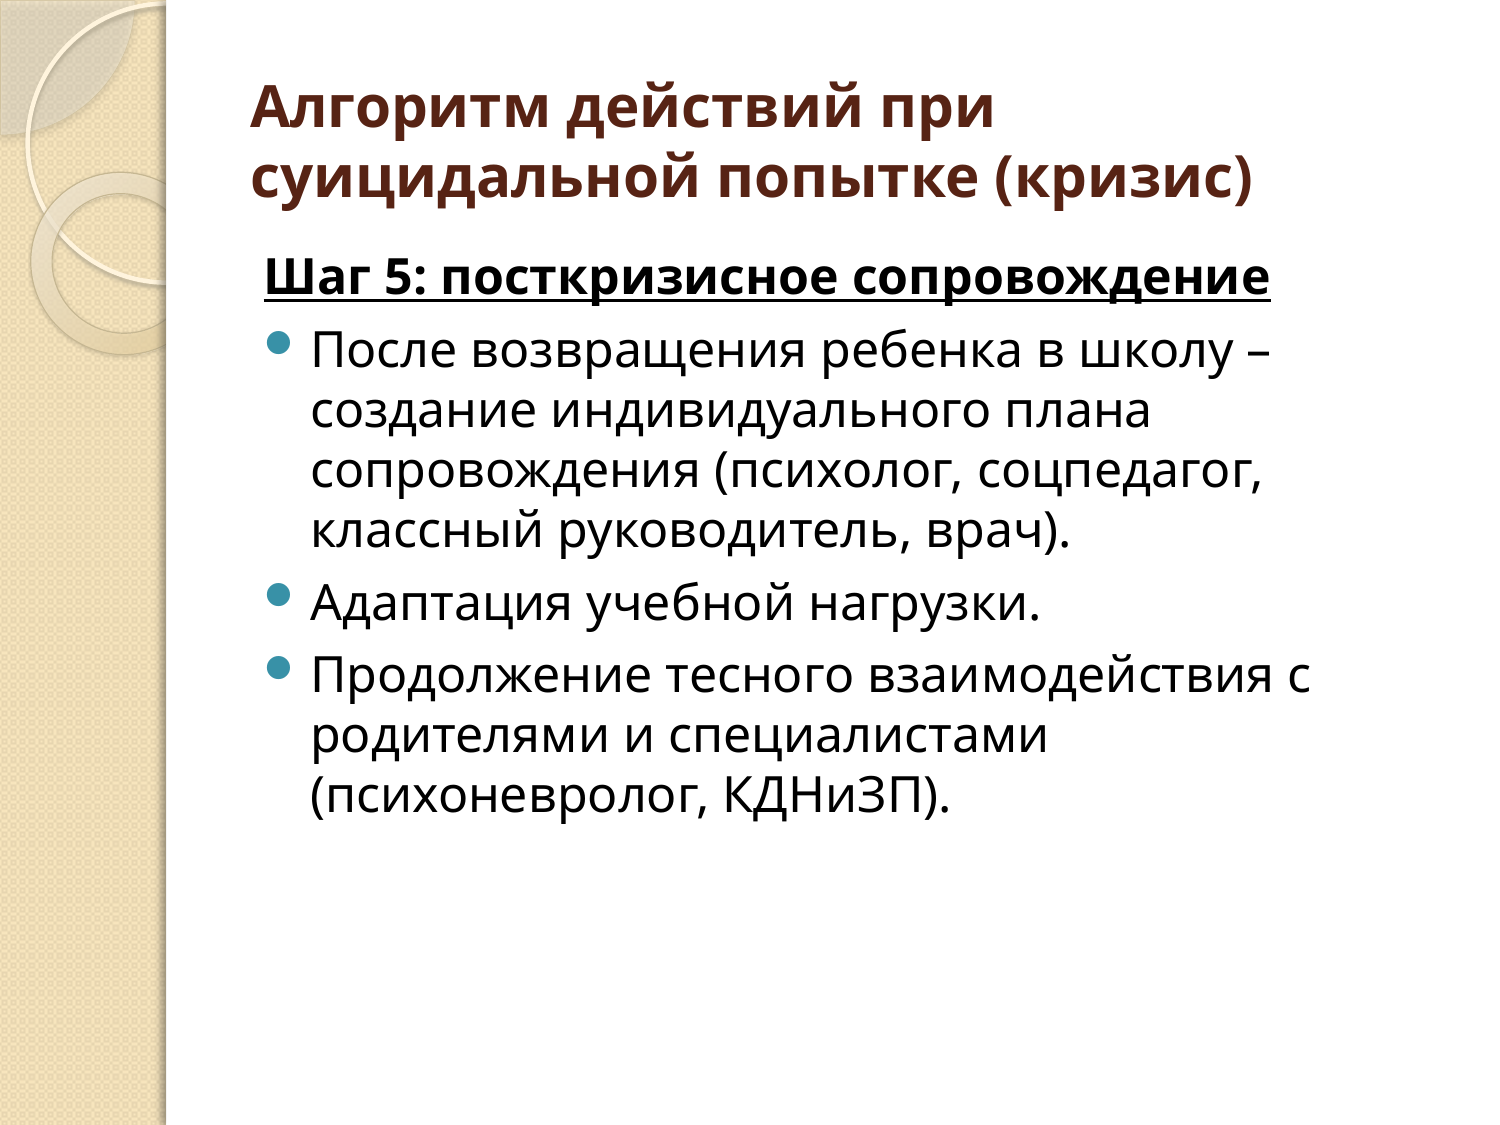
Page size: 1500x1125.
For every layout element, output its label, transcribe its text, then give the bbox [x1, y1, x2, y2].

list Шаг 5: посткризисное сопровождение После возвращения ребенка в школу – создание индивидуального плана сопровождения (психолог, соцпедагог, классный руководитель, врач). Адаптация учебной нагрузки. Продолжение тесного взаимодействия с родителями и специалистами (психоневролог, КДНиЗП). [235, 237, 1466, 1025]
title Алгоритм действий при суицидальной попытке (кризис) [235, 45, 1466, 233]
